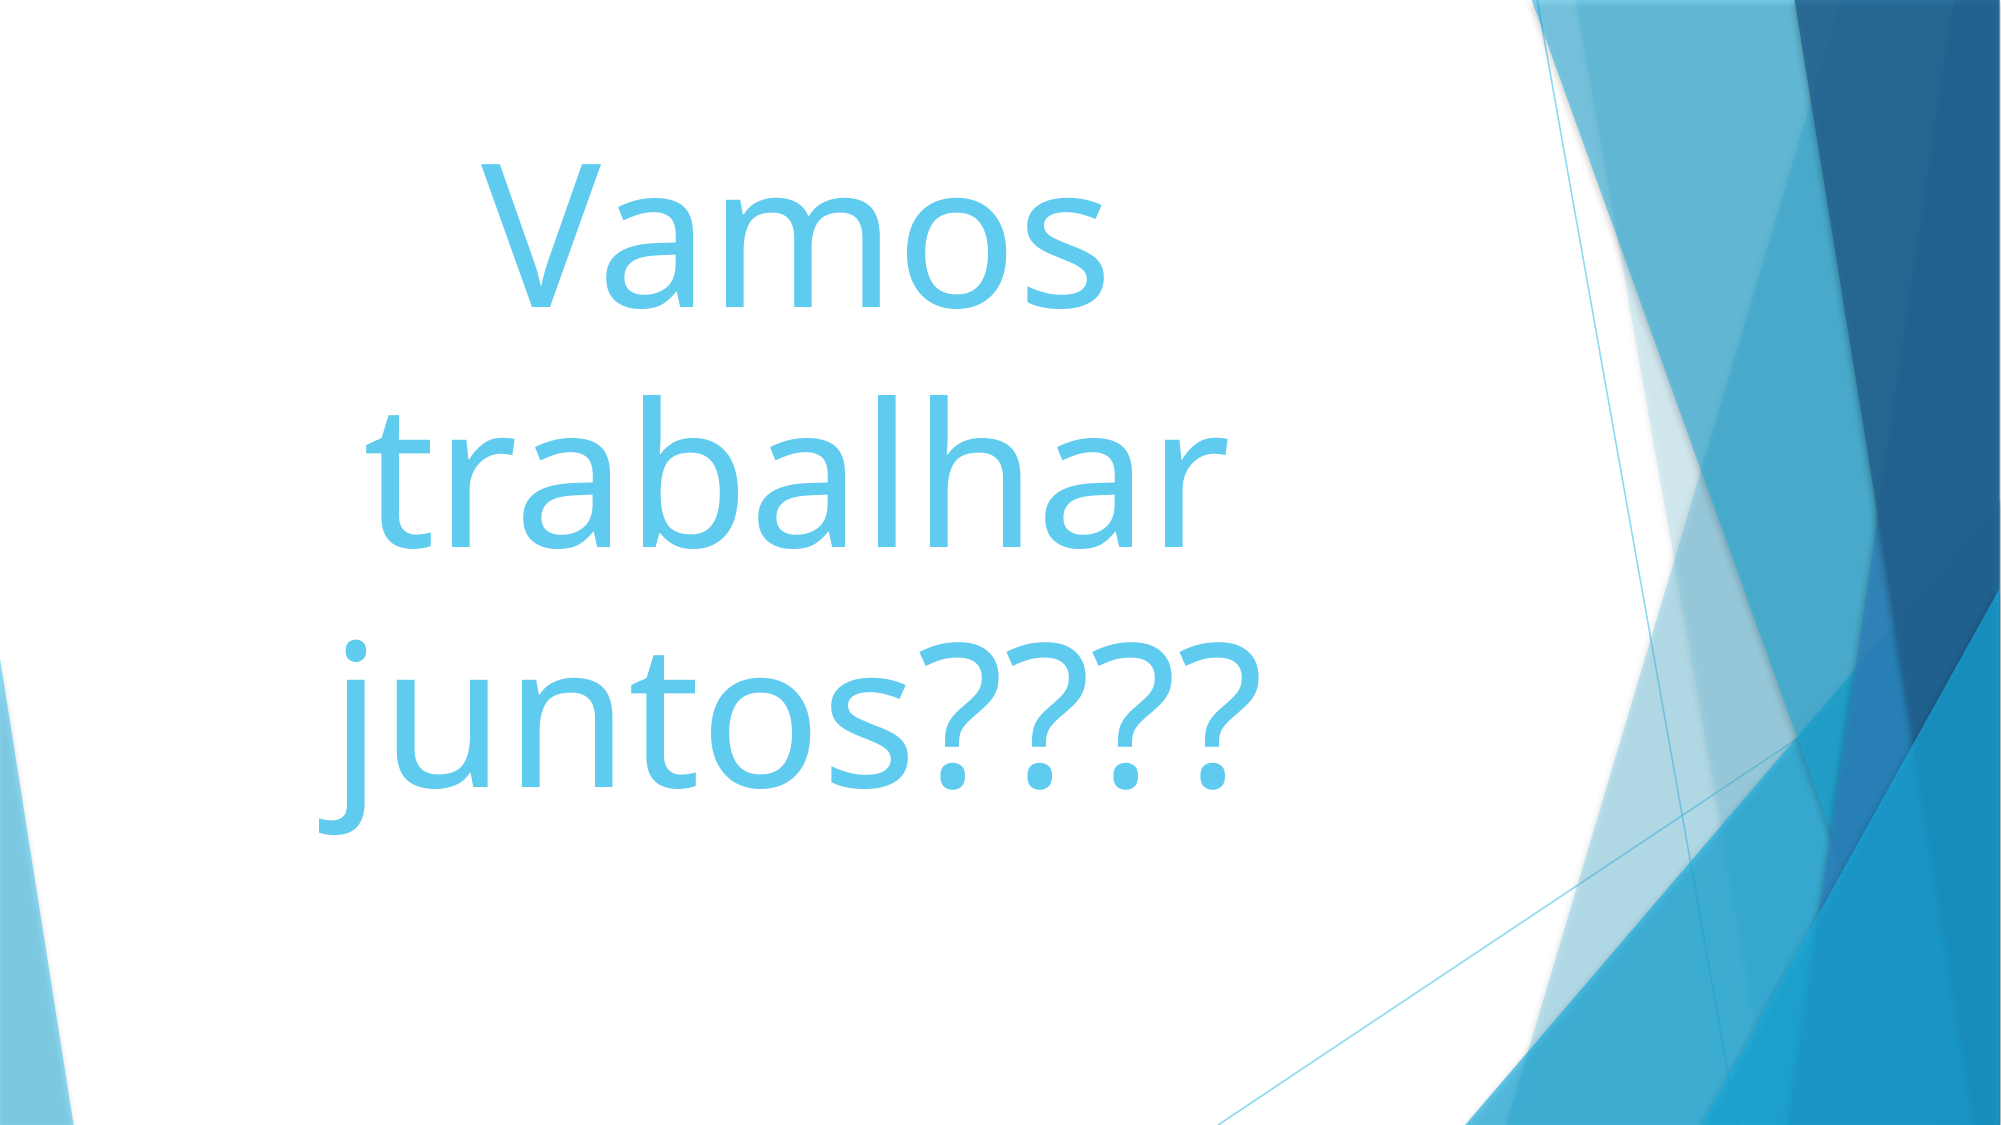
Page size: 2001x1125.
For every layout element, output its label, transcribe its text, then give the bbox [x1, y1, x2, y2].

title Vamos trabalhar juntos???? [111, 99, 1484, 923]
